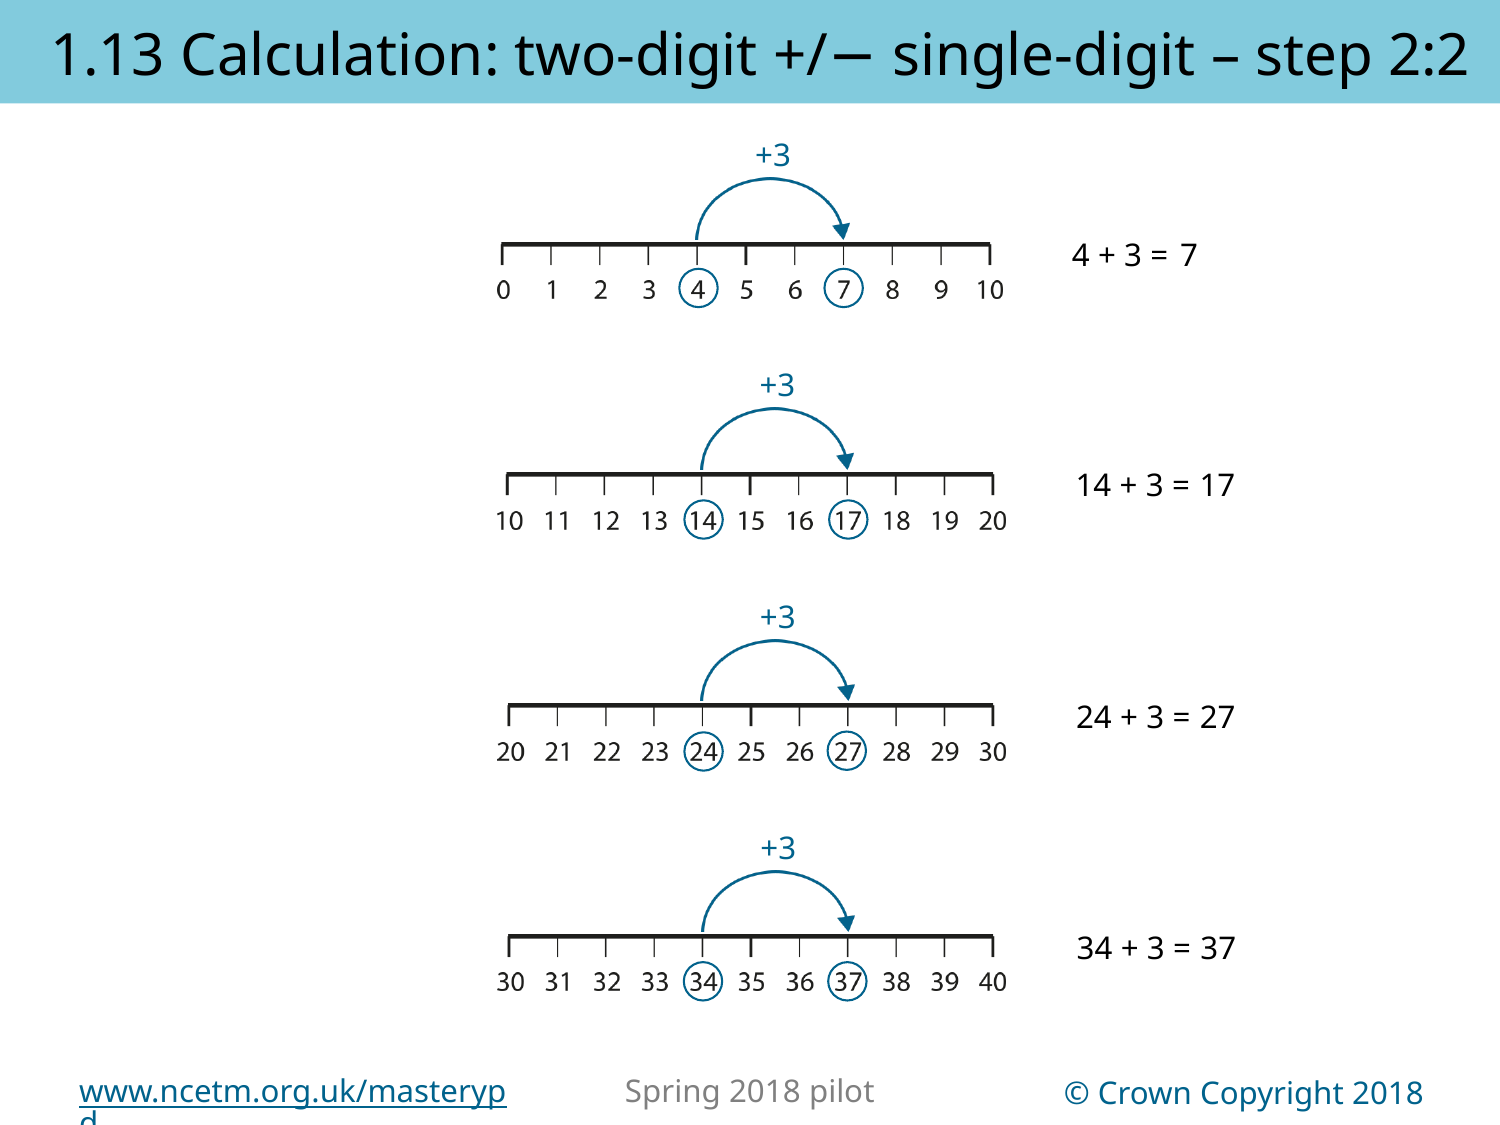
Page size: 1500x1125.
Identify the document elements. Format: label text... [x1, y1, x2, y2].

picture [695, 177, 758, 231]
picture [787, 407, 854, 453]
picture [782, 177, 850, 223]
picture [497, 703, 1006, 761]
picture [686, 502, 721, 530]
picture [497, 472, 1006, 530]
picture [704, 411, 846, 470]
picture [699, 407, 763, 468]
text_box 17 [1184, 458, 1251, 511]
text_box +3 [744, 589, 812, 637]
text_box 14 + 3 = [1060, 458, 1184, 511]
picture [849, 457, 854, 470]
picture [826, 271, 861, 300]
picture [830, 964, 865, 992]
text_box 27 [1184, 690, 1251, 743]
picture [778, 869, 855, 915]
text_box 7 [1165, 228, 1214, 281]
text_box 37 [1185, 920, 1252, 974]
picture [497, 934, 1006, 992]
picture [497, 241, 1003, 300]
text_box +3 [745, 820, 812, 868]
picture [831, 502, 866, 530]
list 1.13 Calculation: two-digit +/− single-digit – step 2:2 [0, 0, 1500, 104]
text_box 4 + 3 = [1056, 228, 1165, 281]
text_box 24 + 3 = [1061, 690, 1184, 743]
picture [705, 874, 847, 932]
picture [845, 227, 850, 240]
picture [830, 733, 864, 761]
picture [704, 643, 855, 702]
picture [686, 734, 721, 761]
text_box +3 [740, 128, 807, 175]
picture [787, 639, 855, 684]
picture [699, 181, 842, 240]
text_box +3 [744, 357, 811, 405]
text_box 34 + 3 = [1061, 920, 1185, 974]
picture [686, 964, 720, 992]
picture [700, 869, 774, 930]
picture [700, 639, 763, 692]
picture [850, 920, 855, 932]
picture [681, 271, 716, 300]
